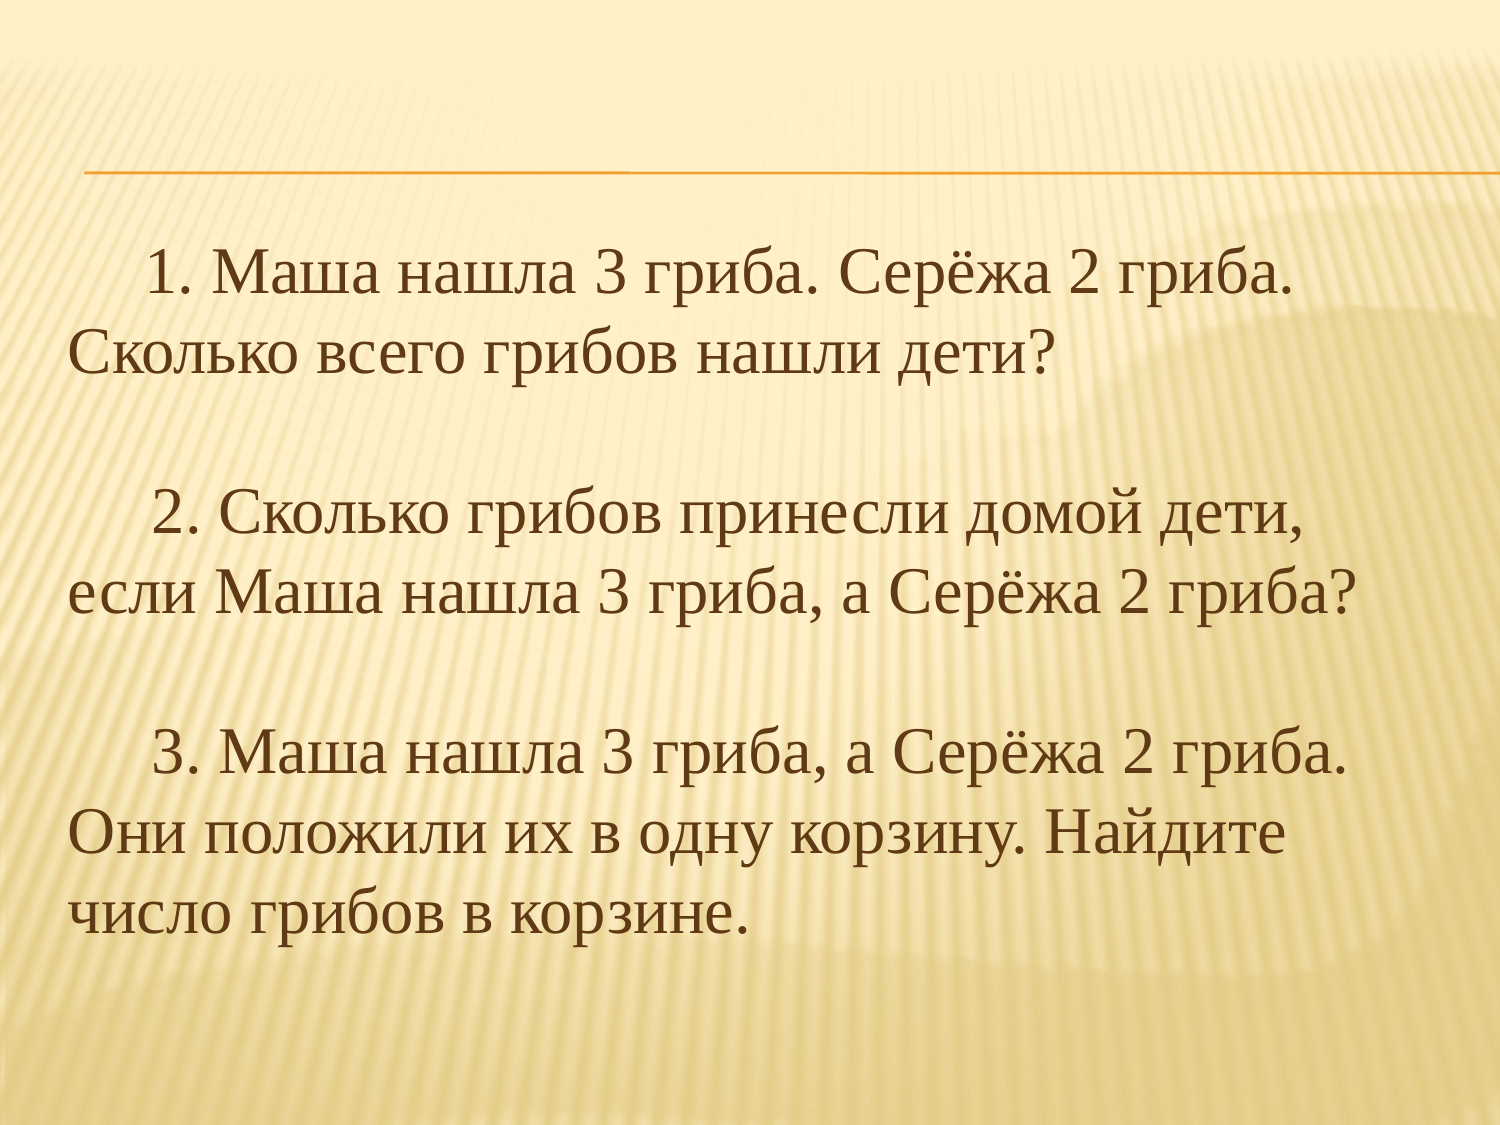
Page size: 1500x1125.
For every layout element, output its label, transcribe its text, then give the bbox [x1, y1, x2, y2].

text_box 1. Маша нашла 3 гриба. Серёжа 2 гриба. Сколько всего грибов нашли дети? 2. Сколько грибов принесли домой дети, если Маша нашла 3 гриба, а Серёжа 2 гриба? 3. Маша нашла 3 гриба, а Серёжа 2 гриба. Они положили их в одну корзину. Найдите число грибов в корзине. [53, 219, 1436, 955]
